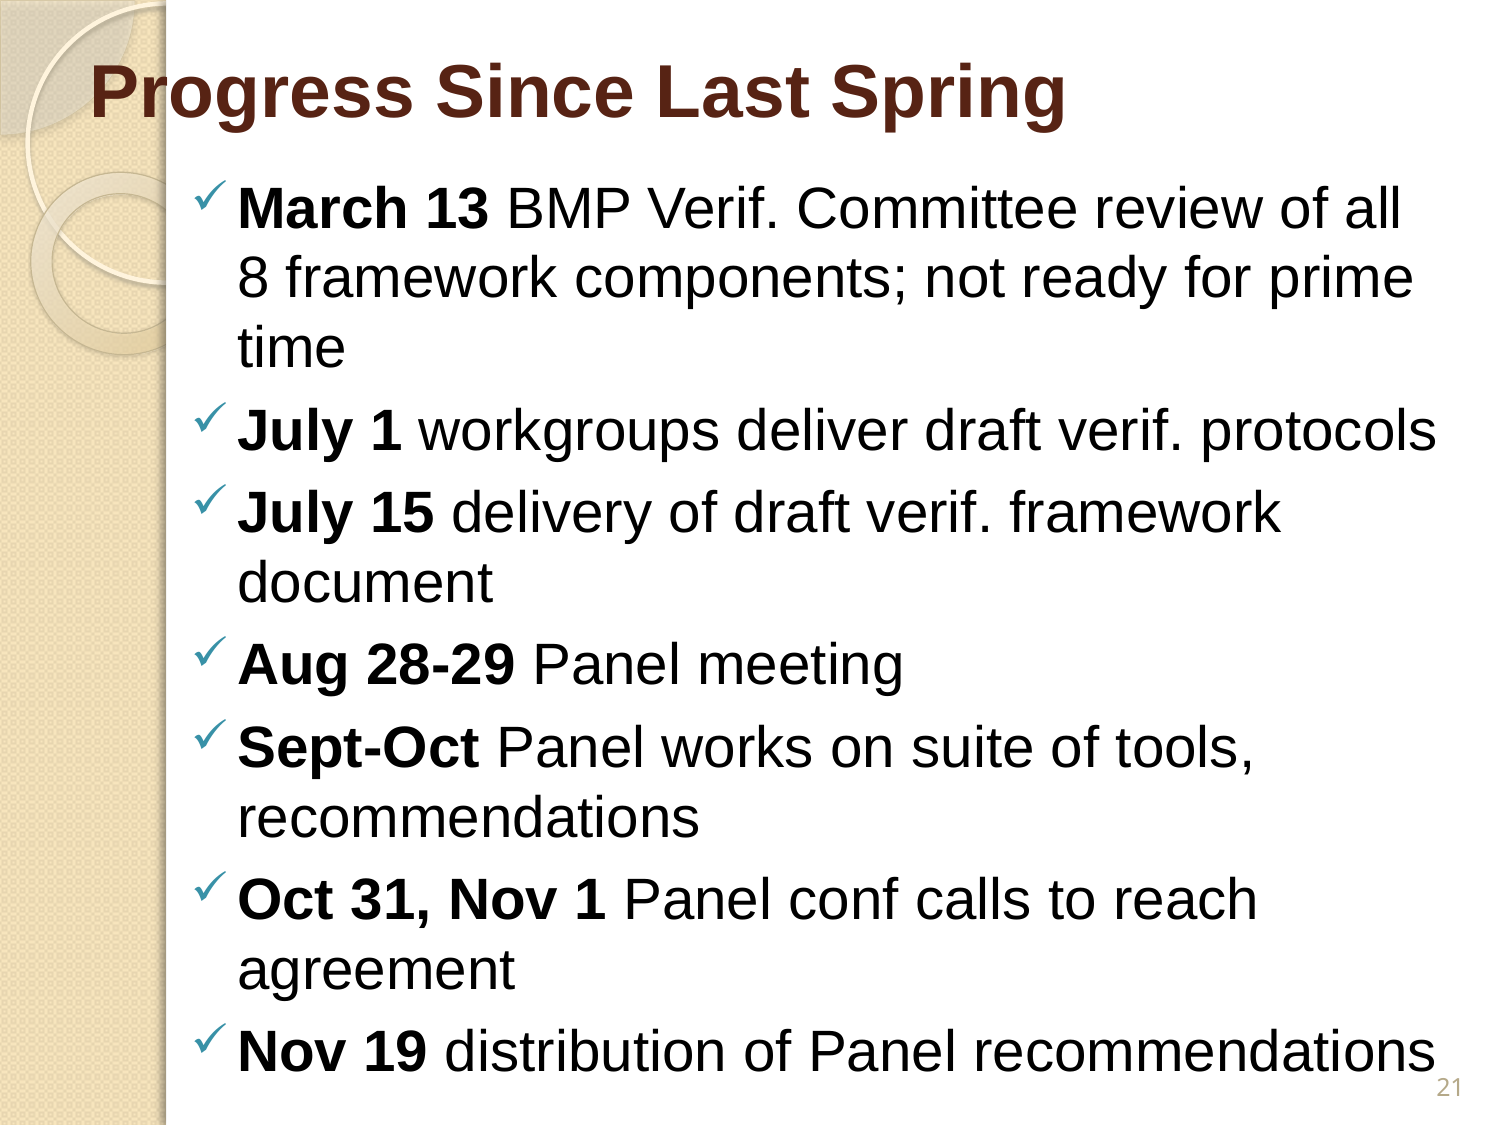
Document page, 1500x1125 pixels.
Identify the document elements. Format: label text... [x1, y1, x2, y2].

slide_number 21 [1413, 1034, 1488, 1113]
list March 13 BMP Verif. Committee review of all 8 framework components; not ready for prime time July 1 workgroups deliver draft verif. protocols July 15 delivery of draft verif. framework document Aug 28-29 Panel meeting Sept-Oct Panel works on suite of tools, recommendations Oct 31, Nov 1 Panel conf calls to reach agreement Nov 19 distribution of Panel recommendations [162, 162, 1463, 1100]
title Progress Since Last Spring [75, 0, 1425, 175]
